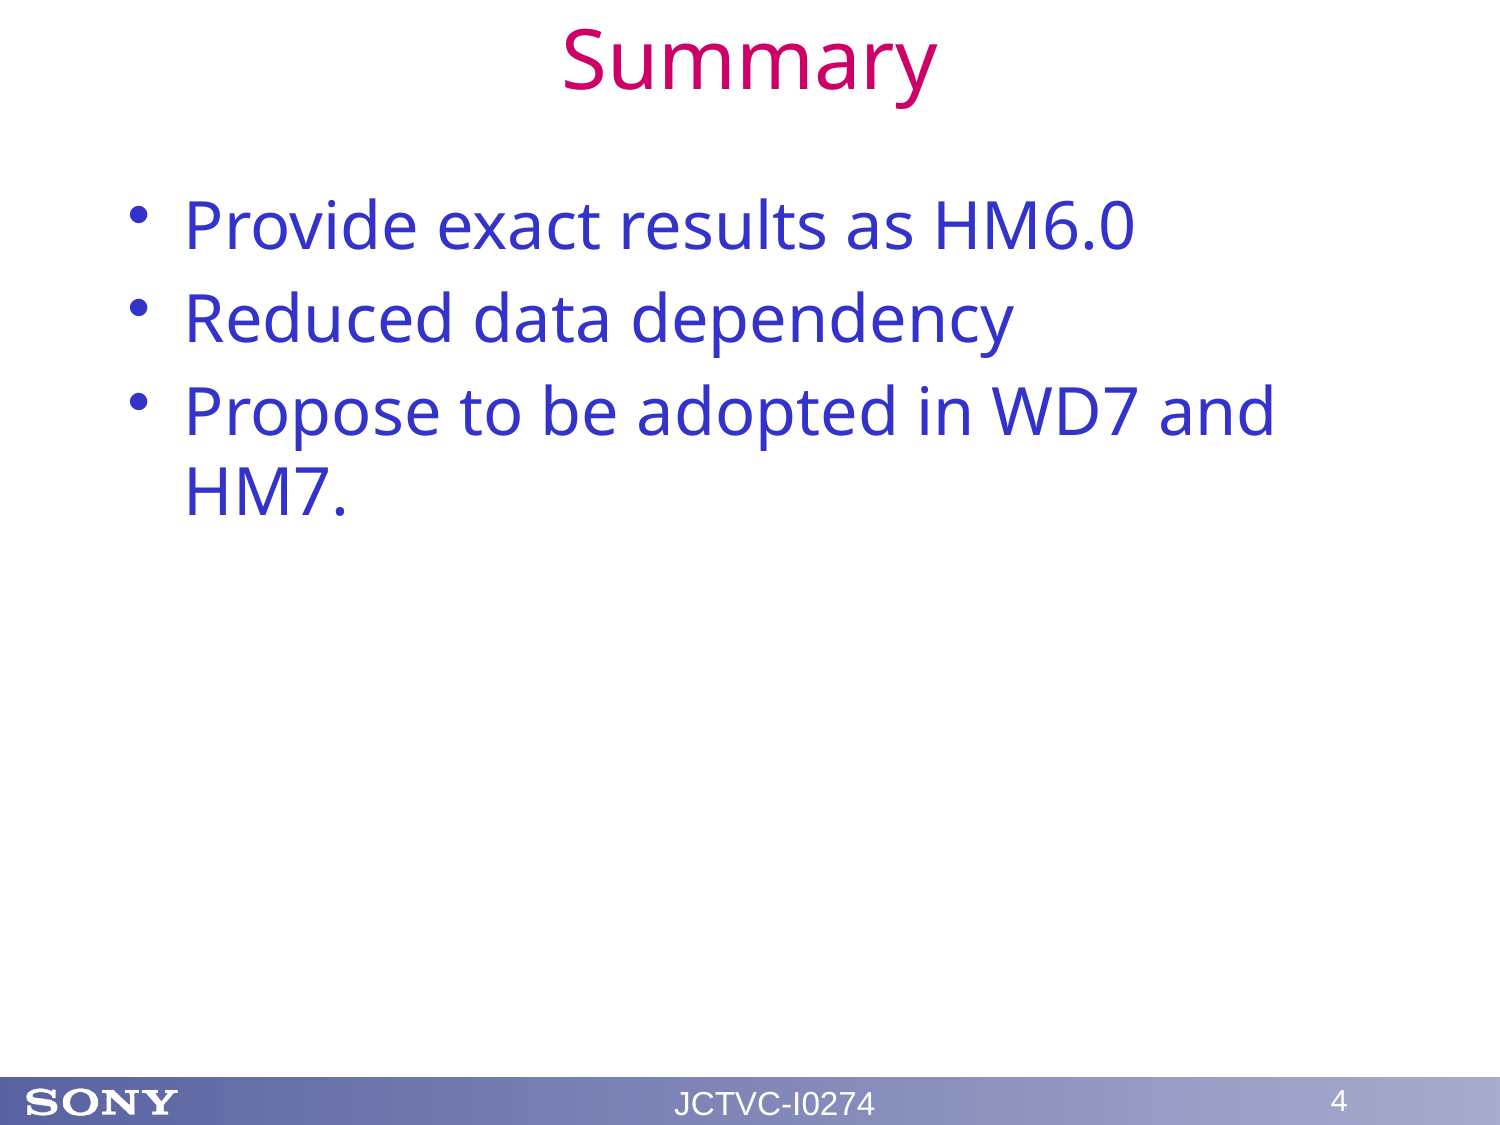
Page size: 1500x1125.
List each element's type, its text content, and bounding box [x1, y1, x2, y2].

title Summary [112, 0, 1388, 115]
picture [26, 1088, 178, 1116]
footer JCTVC-I0274 [537, 1074, 1013, 1125]
slide_number 4 [1049, 1074, 1363, 1125]
list Provide exact results as HM6.0 Reduced data dependency Propose to be adopted in WD7 and HM7. [112, 174, 1388, 1076]
